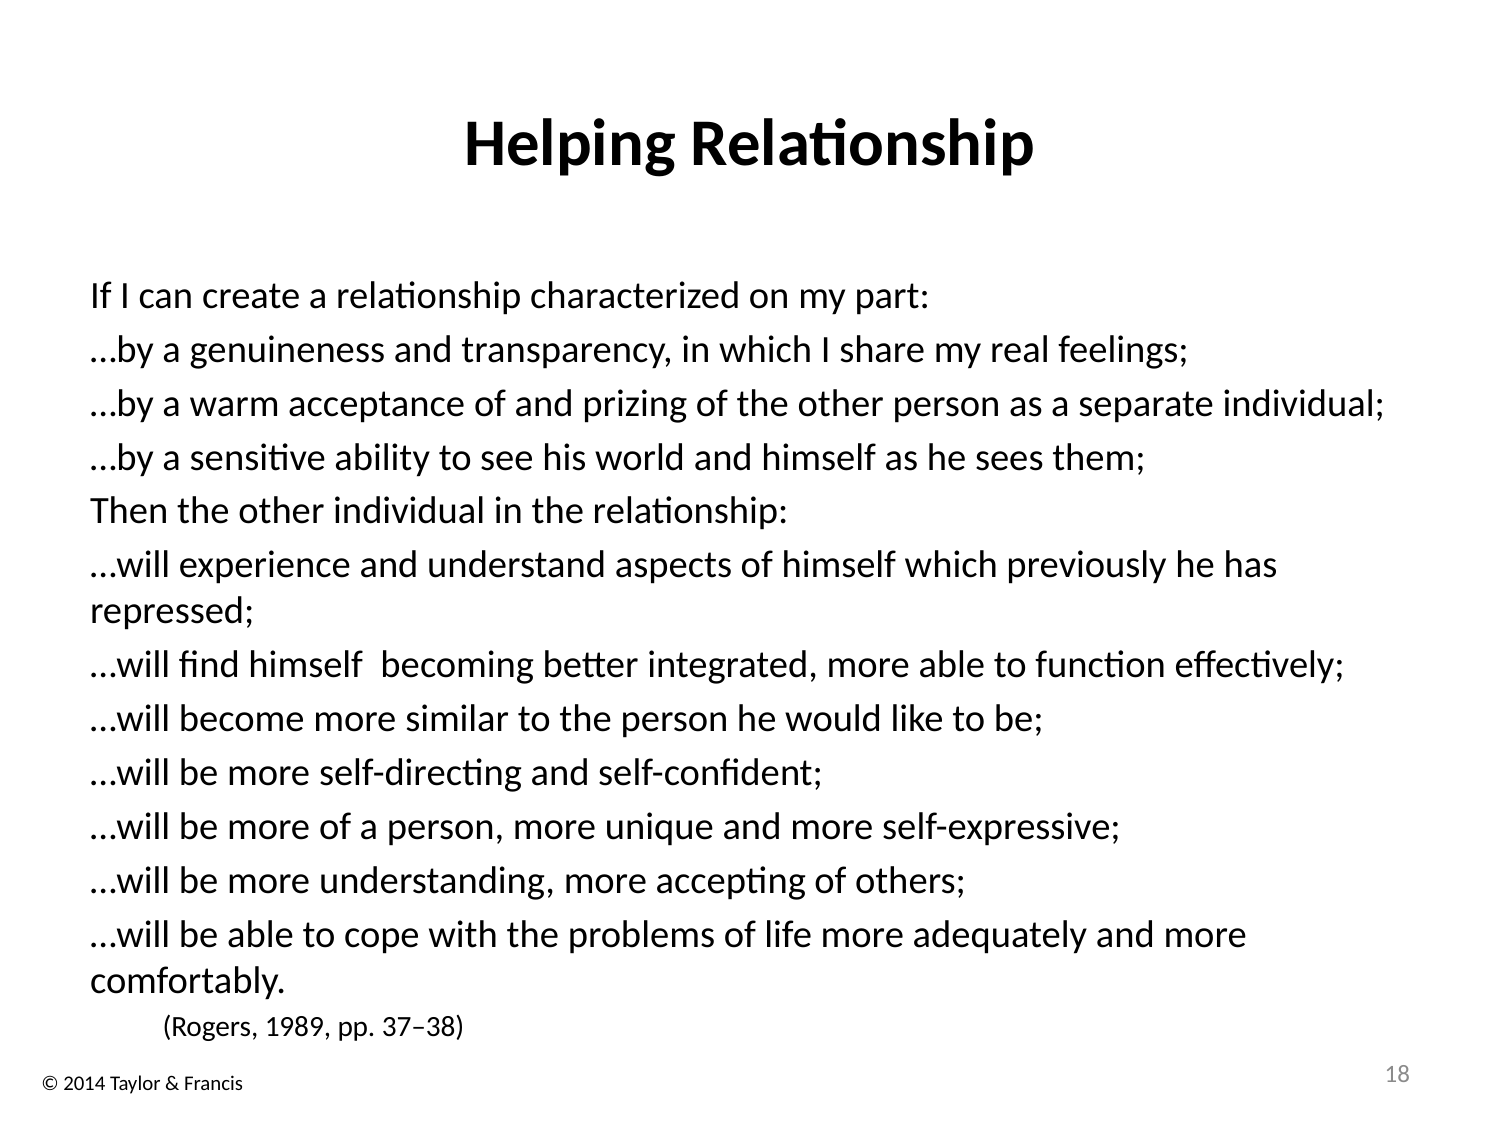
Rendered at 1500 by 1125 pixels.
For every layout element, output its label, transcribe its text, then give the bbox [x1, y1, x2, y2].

slide_number 18 [1074, 1042, 1425, 1103]
title Helping Relationship [75, 45, 1425, 233]
text_box © 2014 Taylor & Francis [26, 1062, 262, 1102]
list If I can create a relationship characterized on my part: …by a genuineness and transparency, in which I share my real feelings; …by a warm acceptance of and prizing of the other person as a separate individual; …by a sensitive ability to see his world and himself as he sees them; Then the other individual in the relationship: …will experience and understand aspects of himself which previously he has repressed; …will find himself becoming better integrated, more able to function effectively; …will become more similar to the person he would like to be; …will be more self-directing and self-confident; …will be more of a person, more unique and more self-expressive; …will be more understanding, more accepting of others; …will be able to cope with the problems of life more adequately and more comfortably. (Rogers, 1989, pp. 37–38) [75, 262, 1425, 1072]
